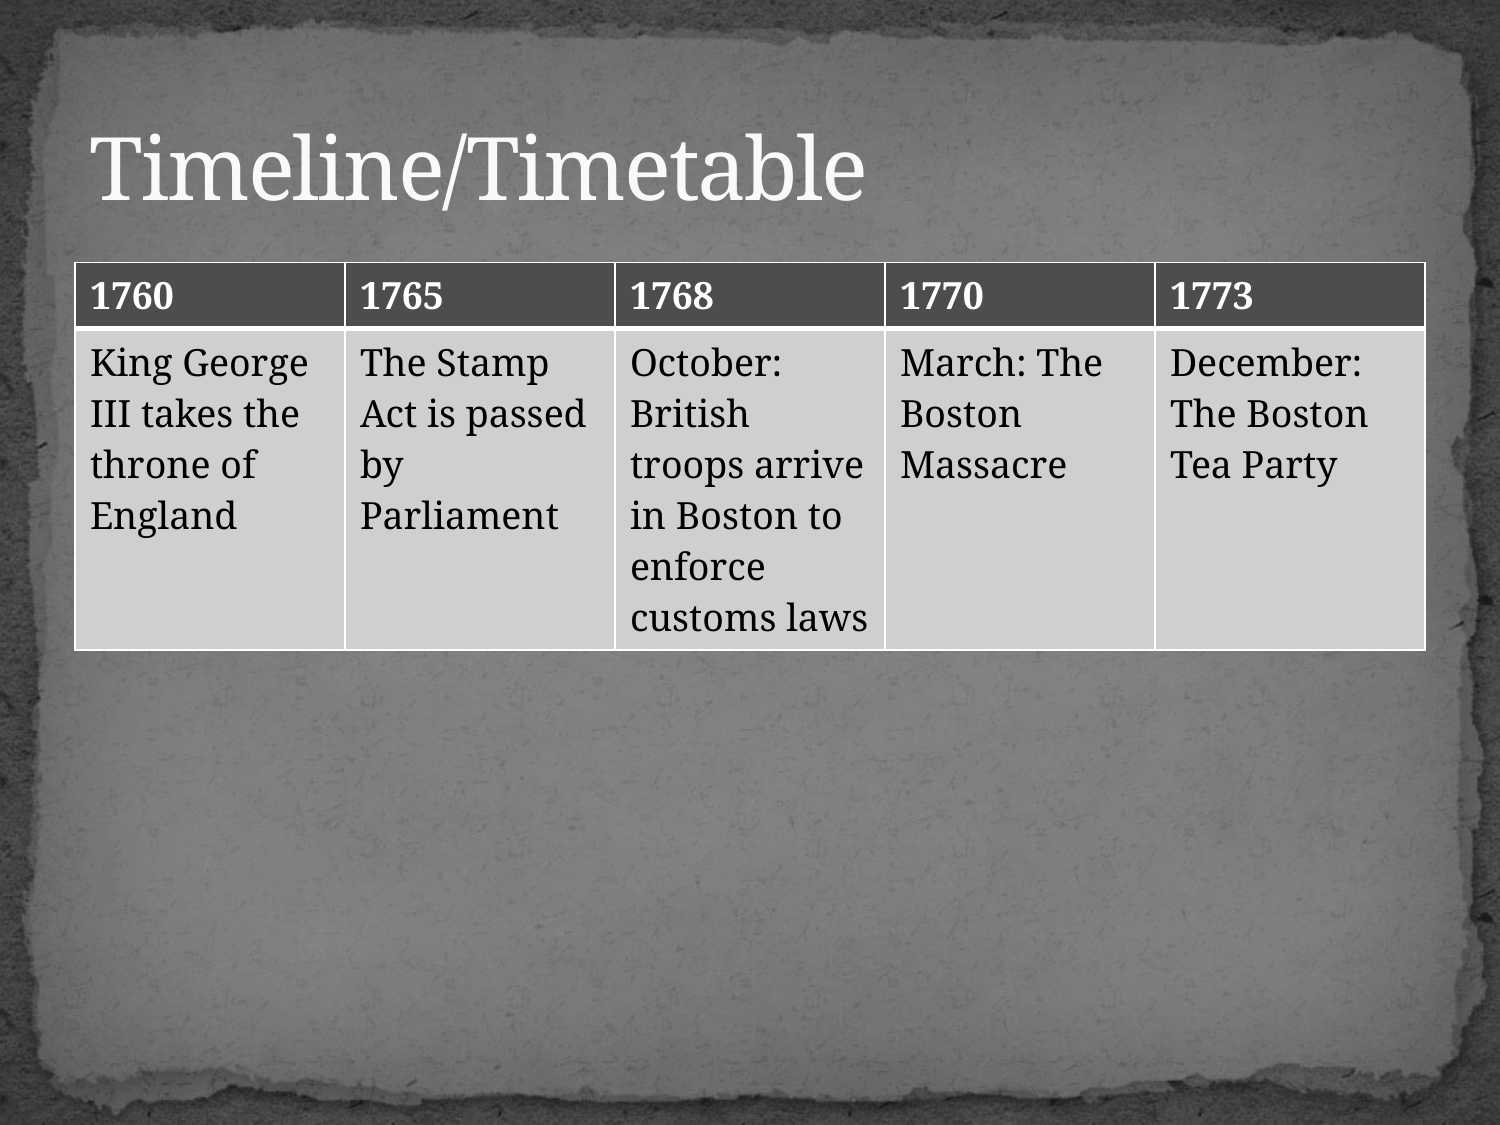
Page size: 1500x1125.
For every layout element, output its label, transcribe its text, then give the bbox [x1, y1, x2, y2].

table_header 1773 [1156, 263, 1424, 326]
table_header 1760 [76, 263, 344, 326]
table_cell March: The Boston Massacre [886, 331, 1154, 649]
table_cell King George III takes the throne of England [76, 331, 344, 649]
table_header 1768 [616, 263, 884, 326]
table_cell December: The Boston Tea Party [1156, 331, 1424, 649]
table_cell October: British troops arrive in Boston to enforce customs laws [616, 331, 884, 649]
title Timeline/Timetable [74, 24, 1425, 225]
table_cell The Stamp Act is passed by Parliament [346, 331, 614, 649]
table_header 1770 [886, 263, 1154, 326]
table_header 1765 [346, 263, 614, 326]
